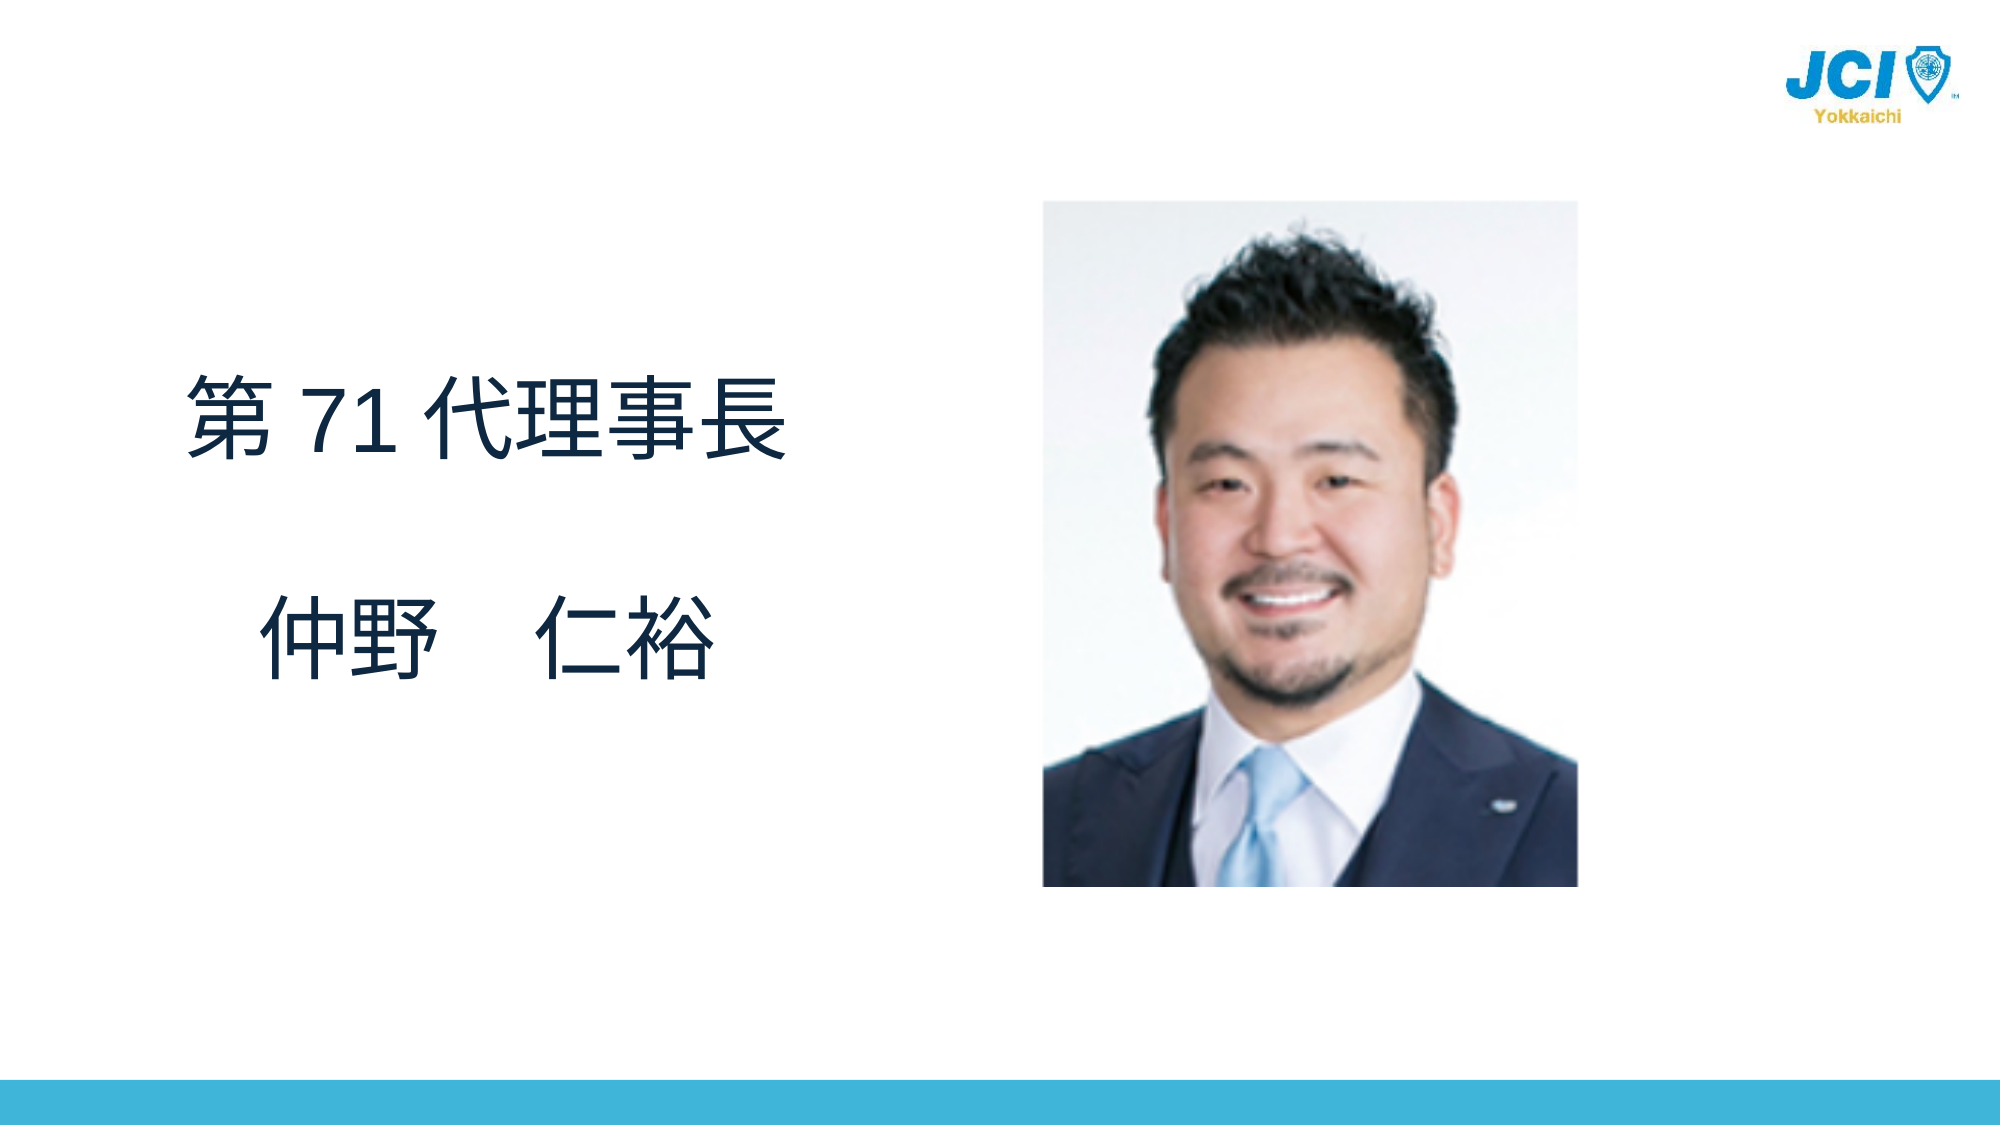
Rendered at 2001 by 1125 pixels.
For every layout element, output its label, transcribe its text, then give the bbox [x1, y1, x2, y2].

picture [1784, 45, 1961, 124]
title 第71代理事長 仲野 仁裕 [161, 300, 812, 752]
picture [1038, 199, 1598, 887]
